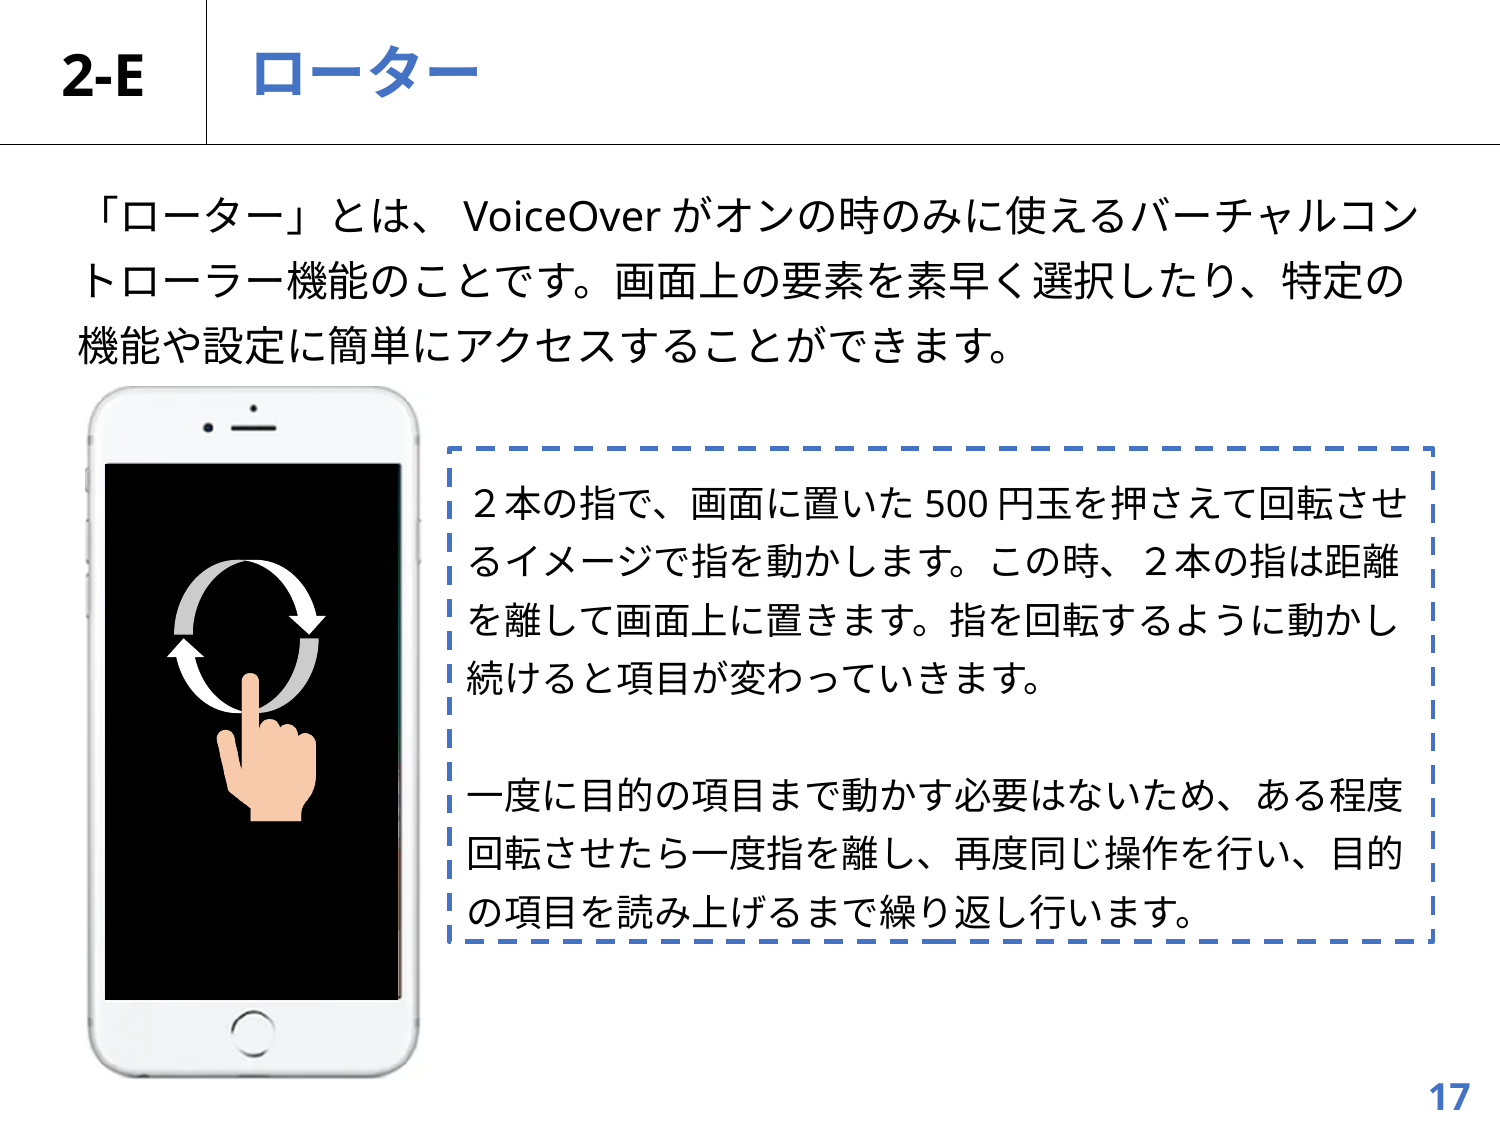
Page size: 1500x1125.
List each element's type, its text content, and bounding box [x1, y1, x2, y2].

text_box ２本の指で、画面に置いた500円玉を押さえて回転させるイメージで指を動かします。この時、２本の指は距離を離して画面上に置きます。指を回転するように動かし続けると項目が変わっていきます。 一度に目的の項目まで動かす必要はないため、ある程度回転させたら一度指を離し、再度同じ操作を行い、目的の項目を読み上げるまで繰り返し行います。 [449, 448, 1434, 942]
title 2-E [0, 0, 207, 147]
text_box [164, 559, 328, 714]
text_box 17 [1402, 1065, 1497, 1125]
text_box 「ローター」とは、VoiceOverがオンの時のみに使えるバーチャルコントローラー機能のことです。画面上の要素を素早く選択したり、特定の機能や設定に簡単にアクセスすることができます。 [62, 167, 1438, 371]
picture [85, 386, 423, 1080]
text_box ローター [230, 24, 1459, 119]
